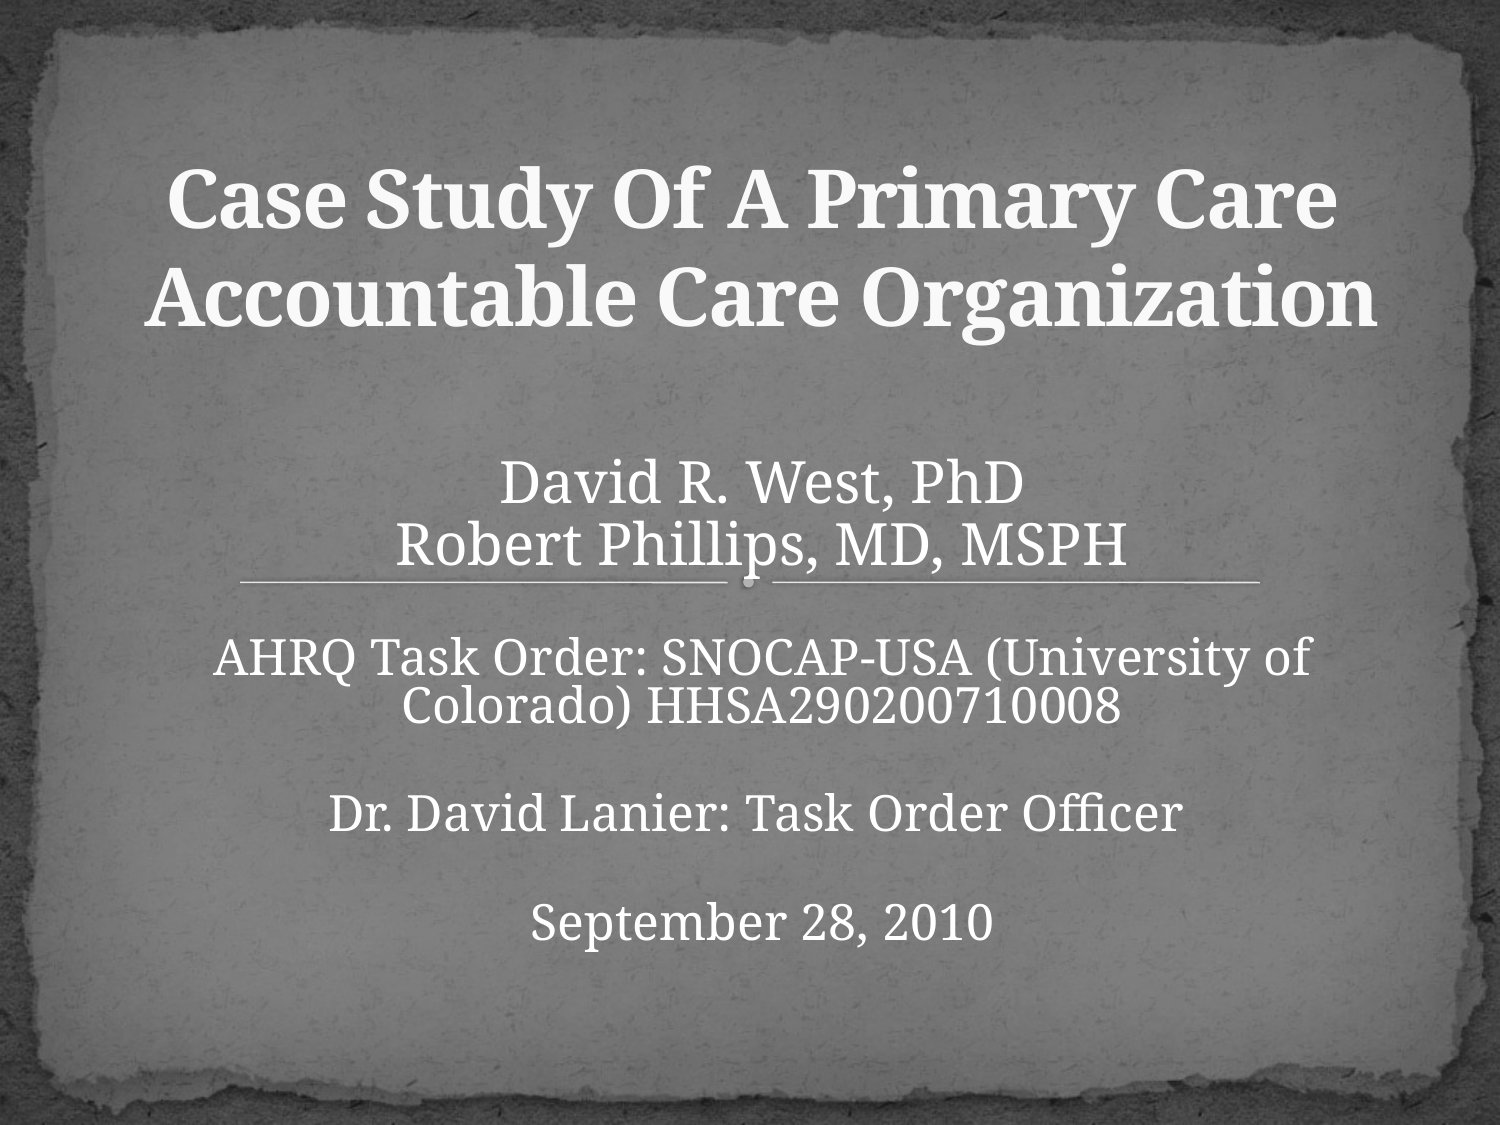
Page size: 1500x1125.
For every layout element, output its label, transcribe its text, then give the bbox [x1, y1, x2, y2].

title Case Study Of A Primary Care Accountable Care Organization [124, 49, 1400, 350]
subtitle David R. West, PhD Robert Phillips, MD, MSPH AHRQ Task Order: SNOCAP-USA (University of Colorado) HHSA290200710008 Dr. David Lanier: Task Order Officer September 28, 2010 [112, 374, 1413, 976]
